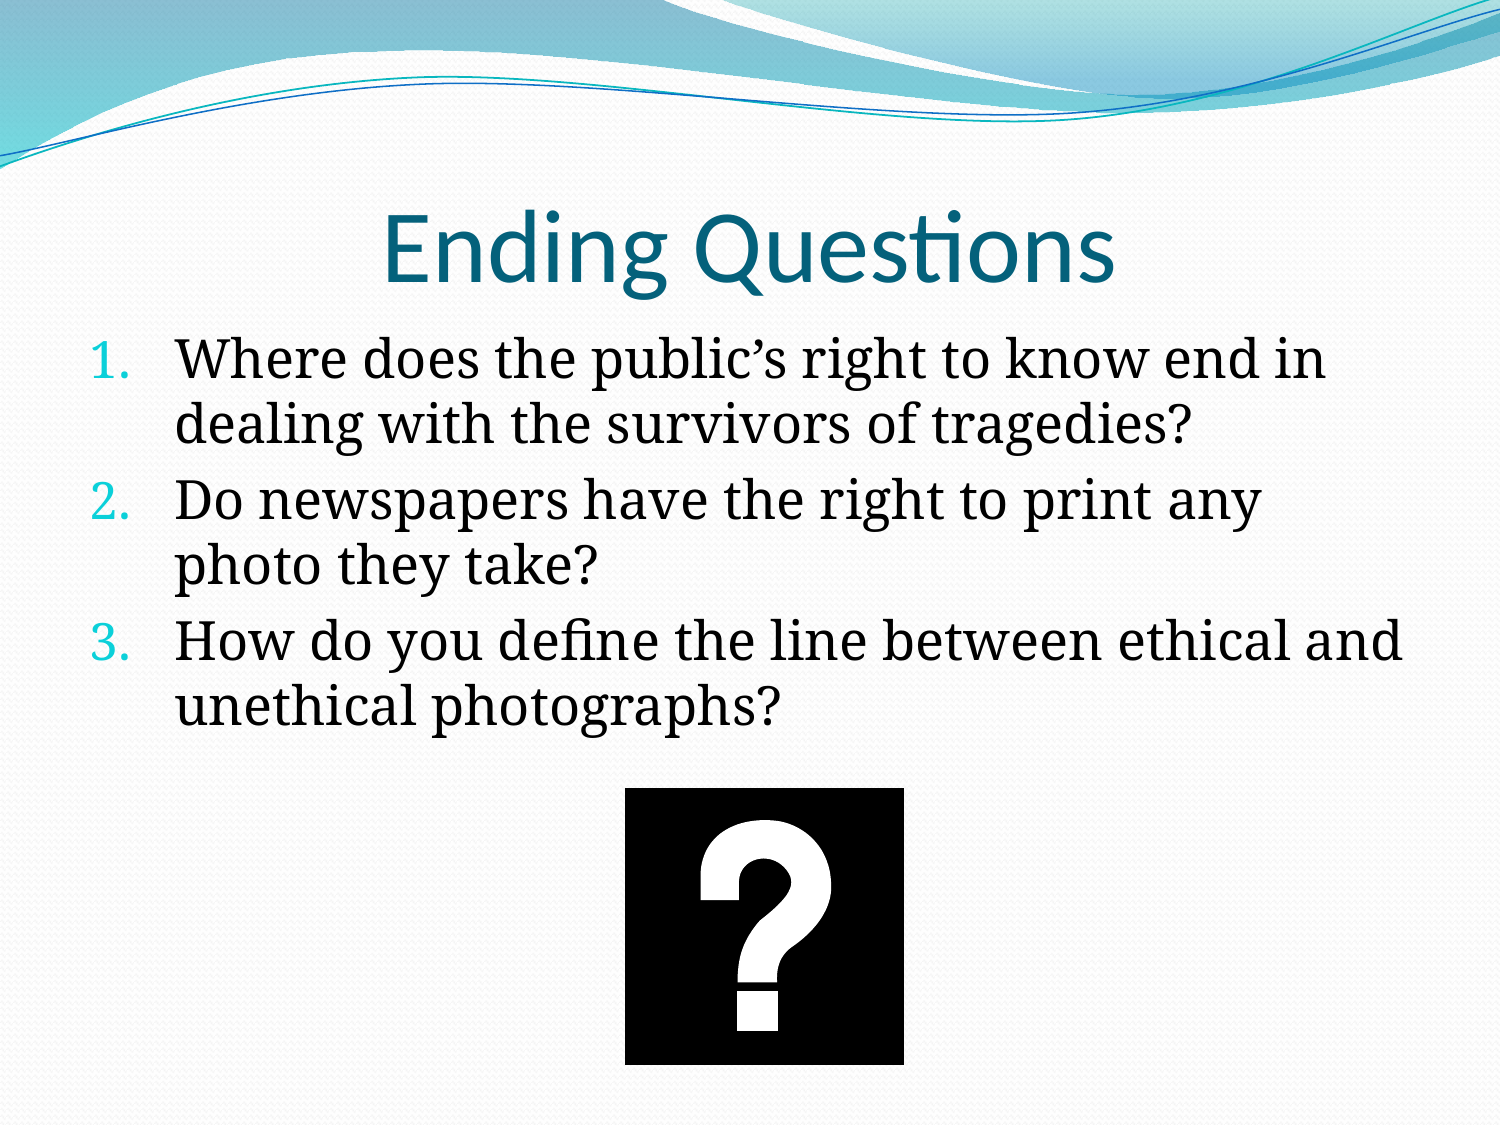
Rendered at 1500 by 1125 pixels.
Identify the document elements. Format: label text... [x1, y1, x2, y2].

list Where does the public’s right to know end in dealing with the survivors of tragedies? Do newspapers have the right to print any photo they take? How do you define the line between ethical and unethical photographs? [75, 317, 1425, 1038]
picture [624, 787, 905, 1065]
title Ending Questions [75, 115, 1425, 303]
